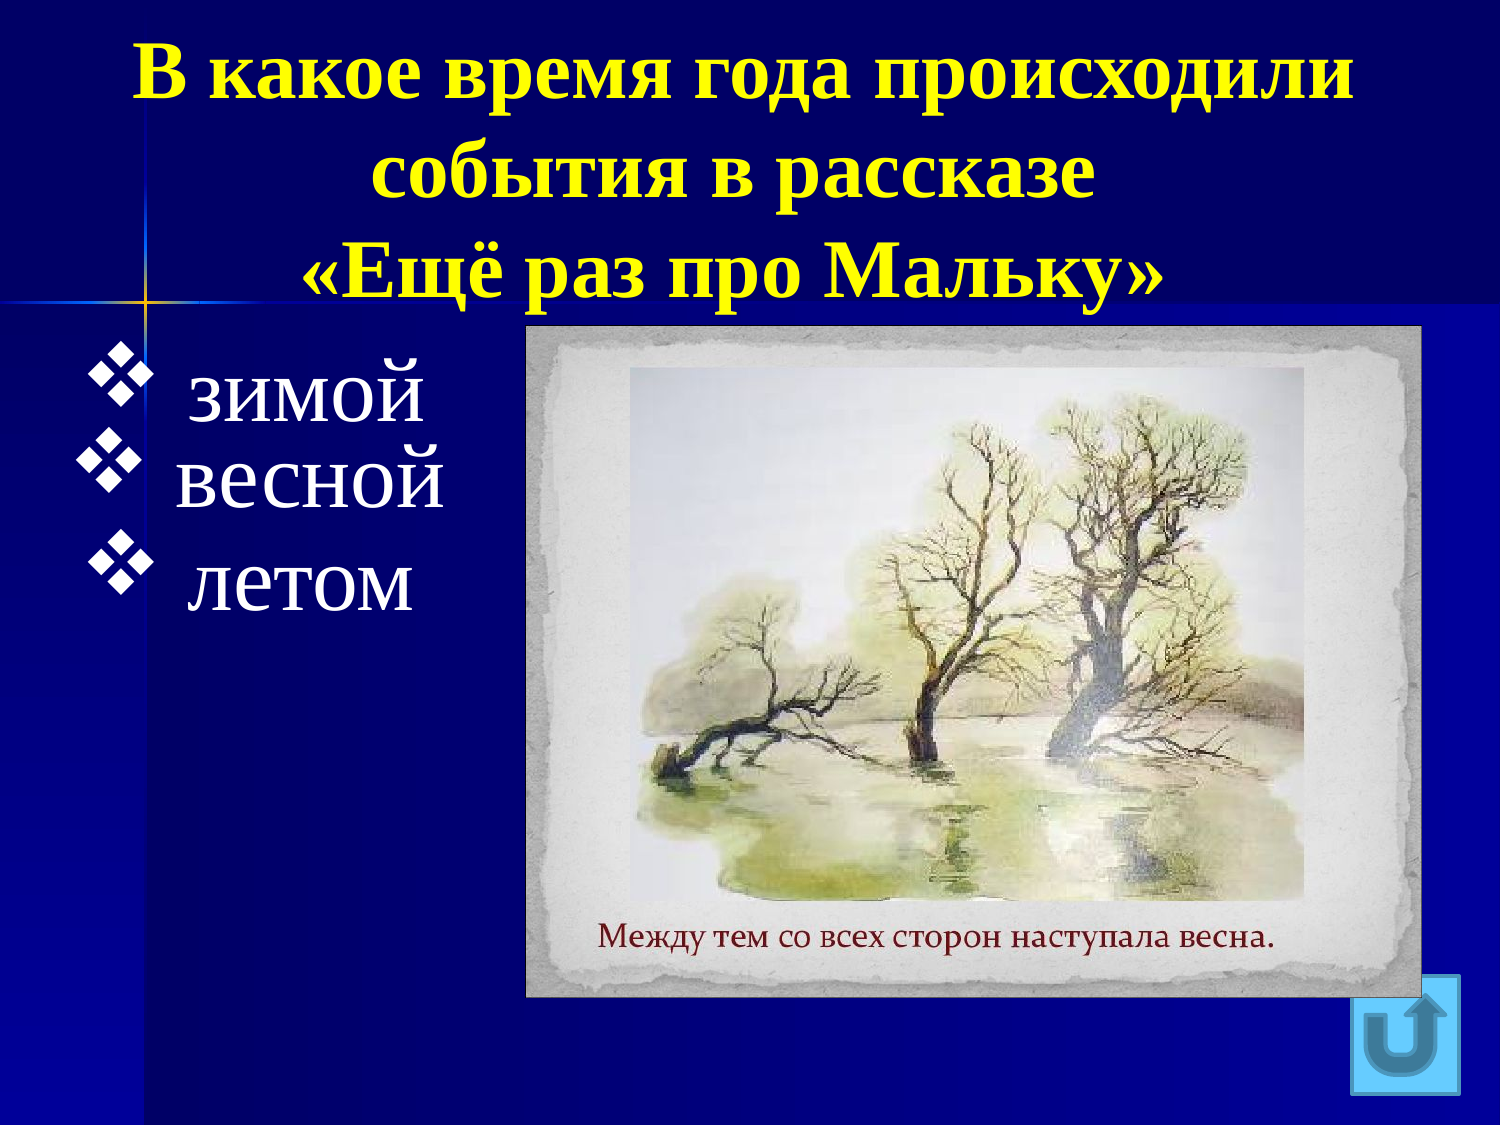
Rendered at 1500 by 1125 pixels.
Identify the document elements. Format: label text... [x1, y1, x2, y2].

text_box летом [65, 511, 453, 637]
text_box В какое время года происходили события в рассказе «Ещё раз про Мальку» [29, 7, 1459, 322]
text_box [1350, 974, 1461, 1096]
picture [525, 325, 1422, 998]
text_box зимой [65, 322, 464, 448]
text_box весной [53, 408, 484, 534]
